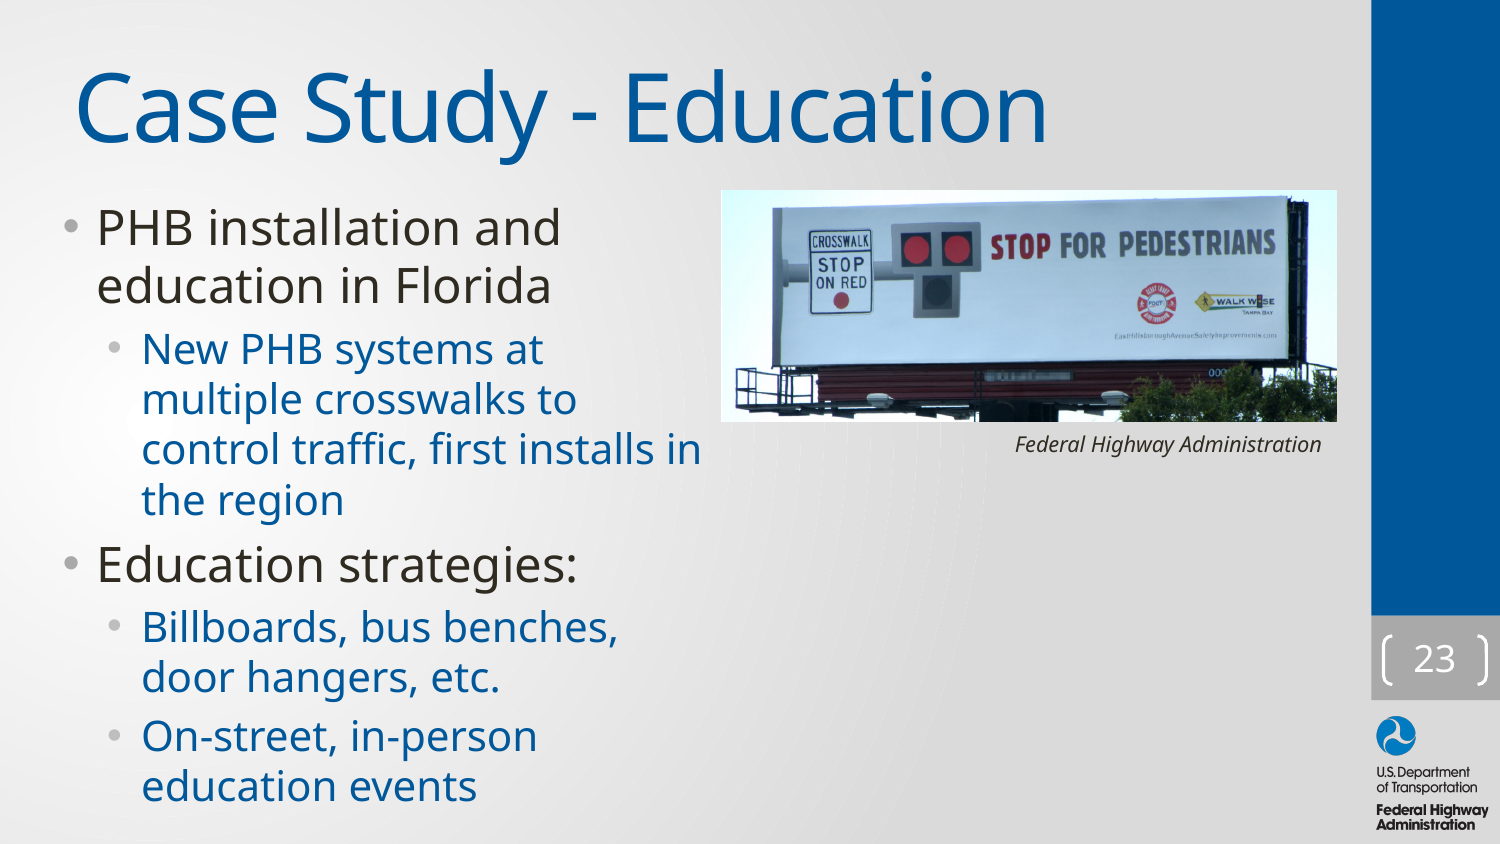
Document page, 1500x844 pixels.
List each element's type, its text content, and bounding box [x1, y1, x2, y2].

title Case Study - Education [58, 33, 1309, 175]
text_box Federal Highway Administration [933, 429, 1337, 465]
slide_number 23 [1381, 634, 1488, 687]
list PHB installation and education in Florida New PHB systems at multiple crosswalks to control traffic, first installs in the region Education strategies: Billboards, bus benches, door hangers, etc. On-street, in-person education events [30, 188, 722, 821]
picture [721, 189, 1338, 423]
